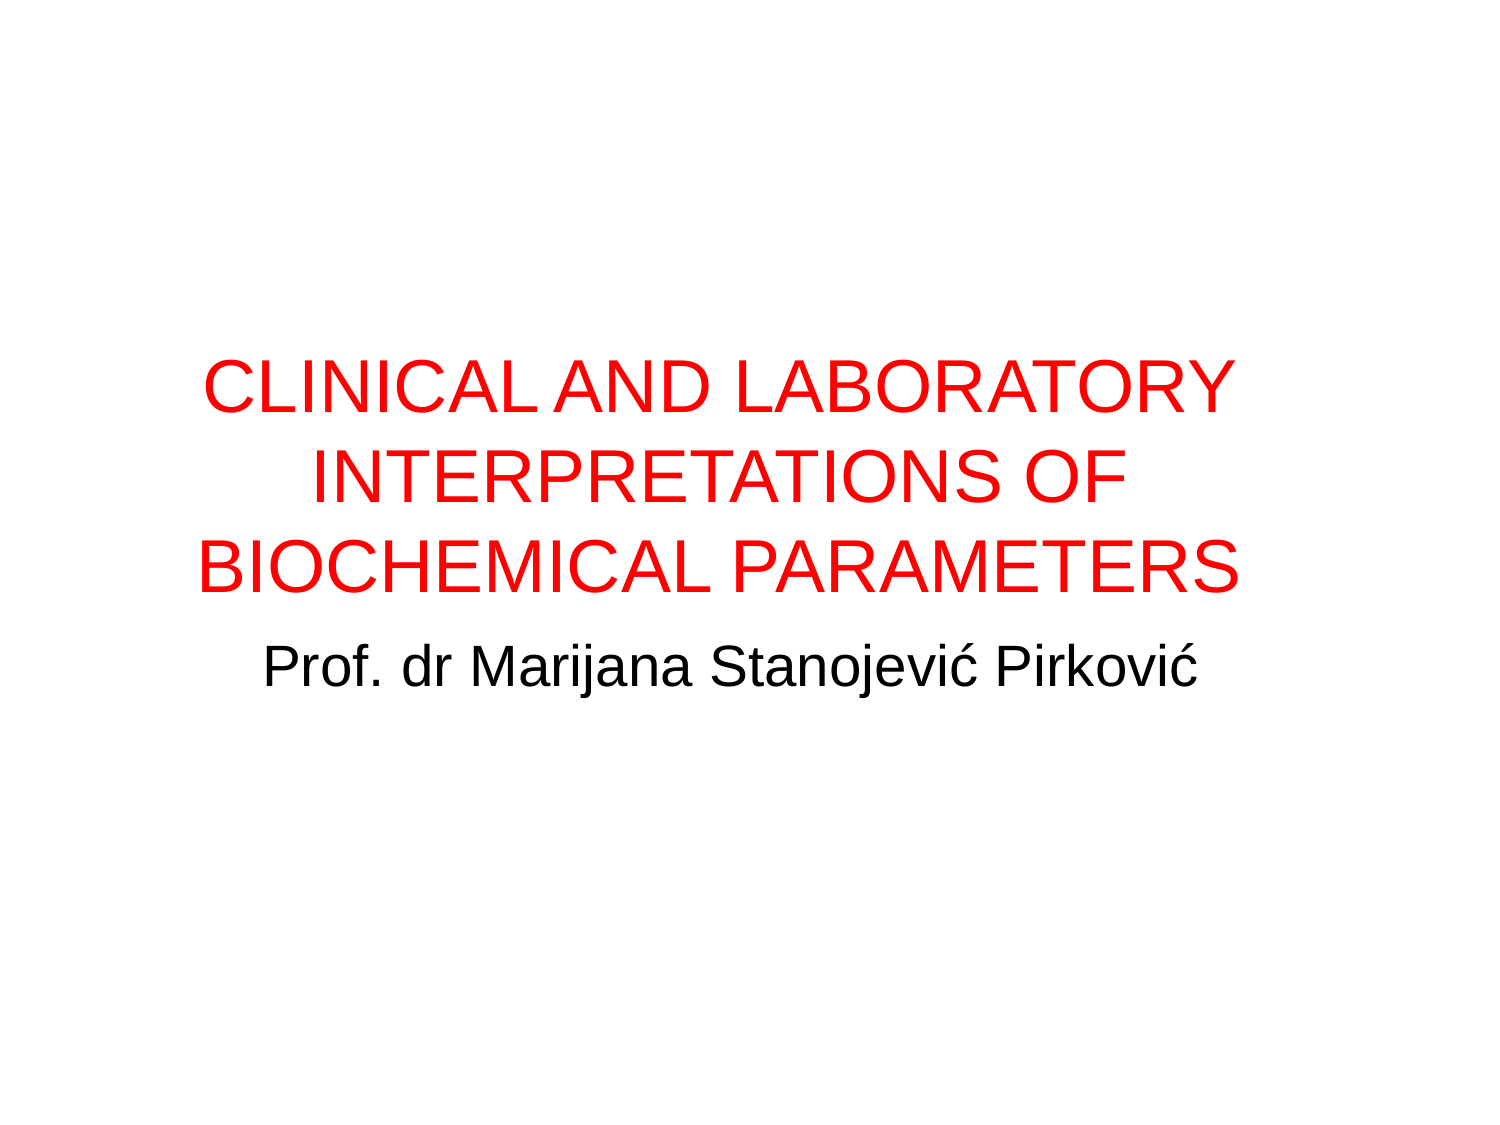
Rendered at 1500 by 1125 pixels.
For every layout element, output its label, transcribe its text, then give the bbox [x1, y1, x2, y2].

title CLINICAL AND LABORATORY INTERPRETATIONS OF BIOCHEMICAL PARAMETERS [82, 351, 1357, 593]
subtitle Prof. dr Marijana Stanojević Pirković [164, 621, 1299, 909]
